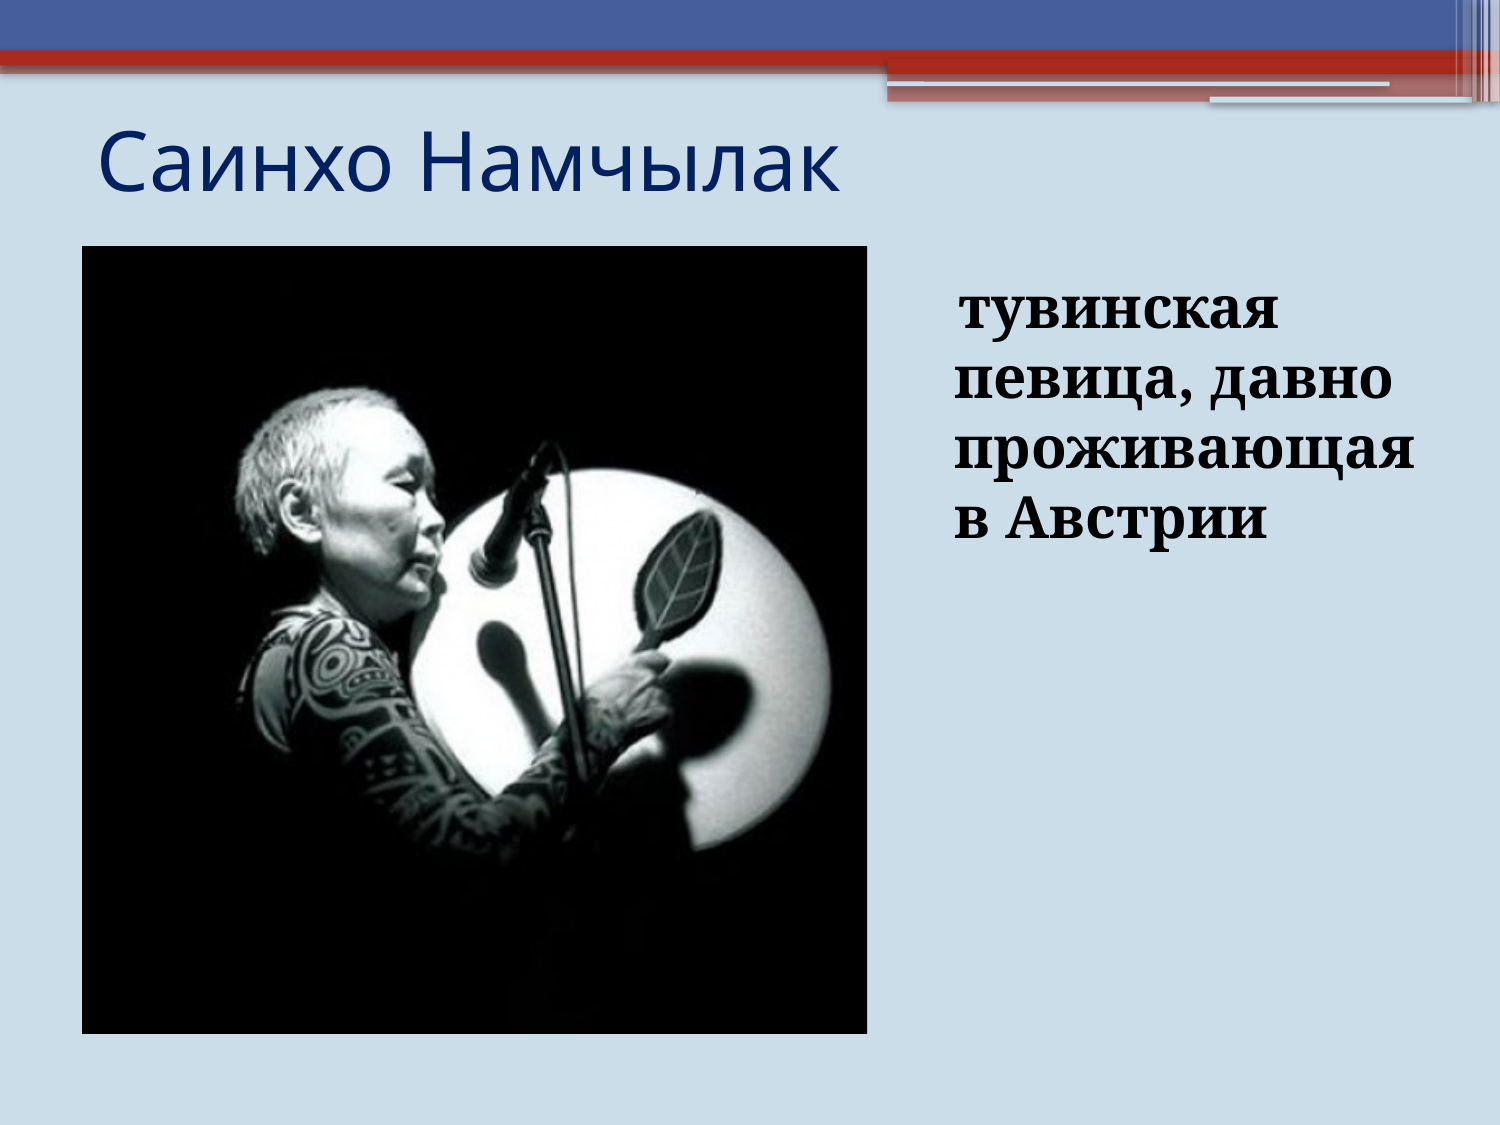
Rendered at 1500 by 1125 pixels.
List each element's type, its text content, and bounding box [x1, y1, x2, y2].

title Саинхо Намчылак [82, 70, 1432, 246]
list тувинская певица, давно проживающая в Австрии [879, 262, 1454, 1005]
picture [81, 245, 868, 1034]
